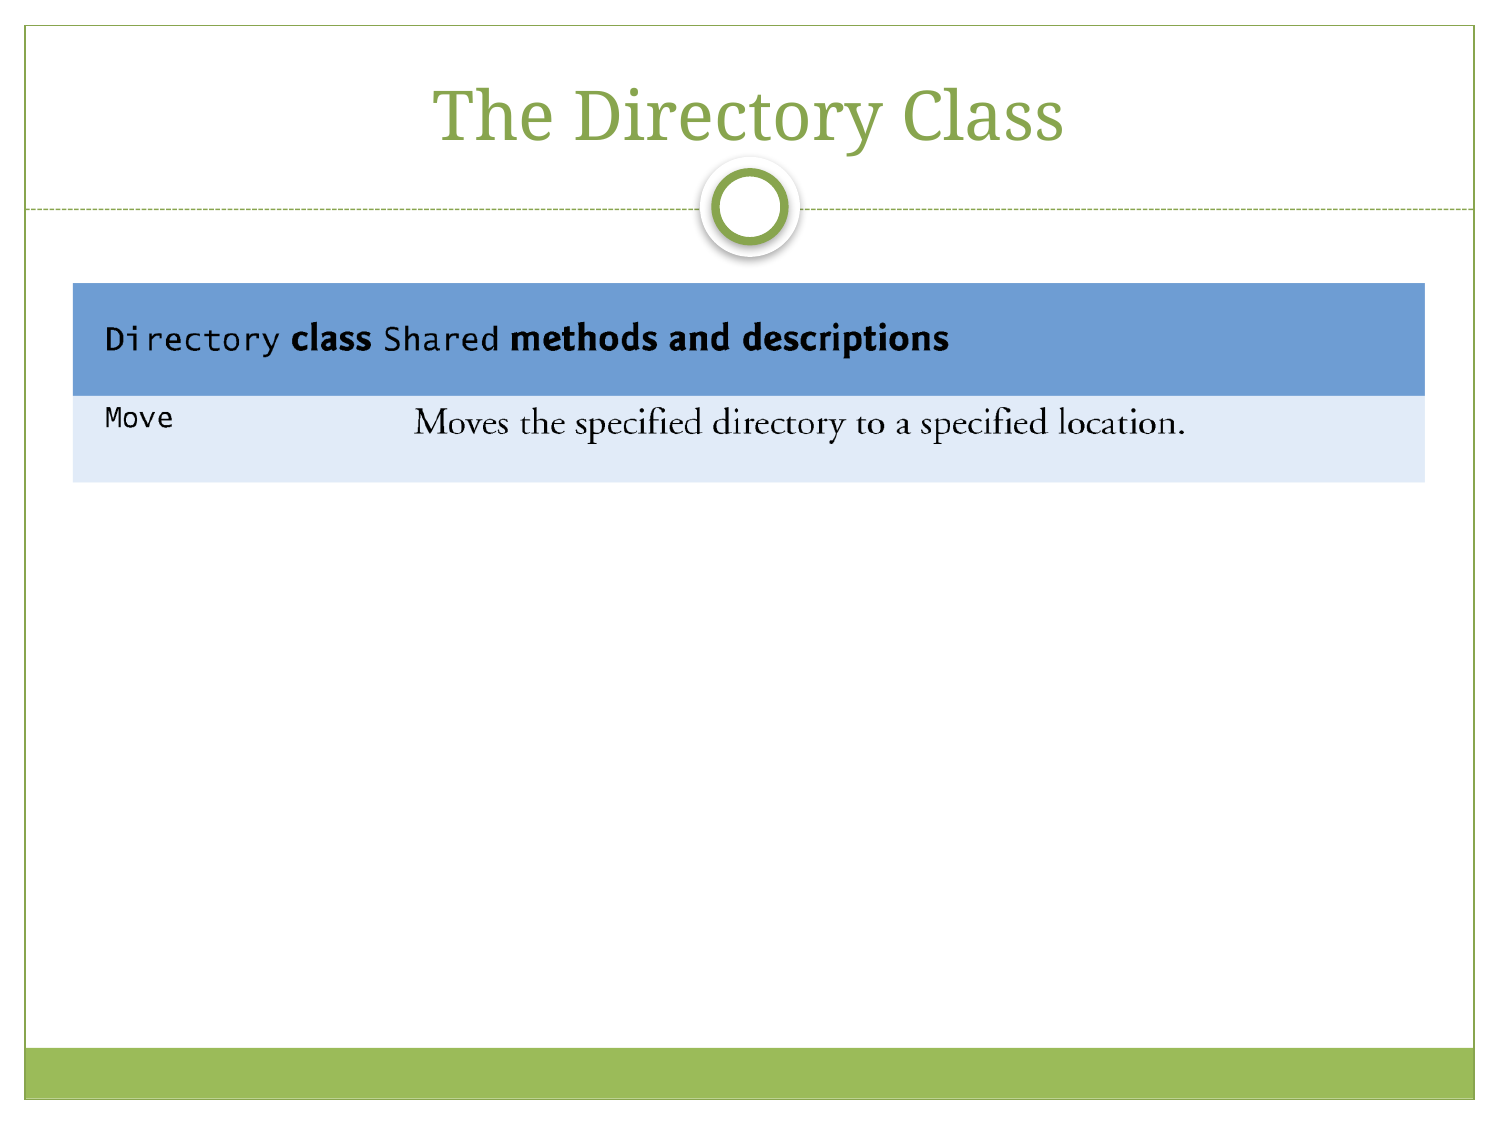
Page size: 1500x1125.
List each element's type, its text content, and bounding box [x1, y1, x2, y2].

title The Directory Class [49, 37, 1450, 162]
picture [64, 266, 1476, 492]
